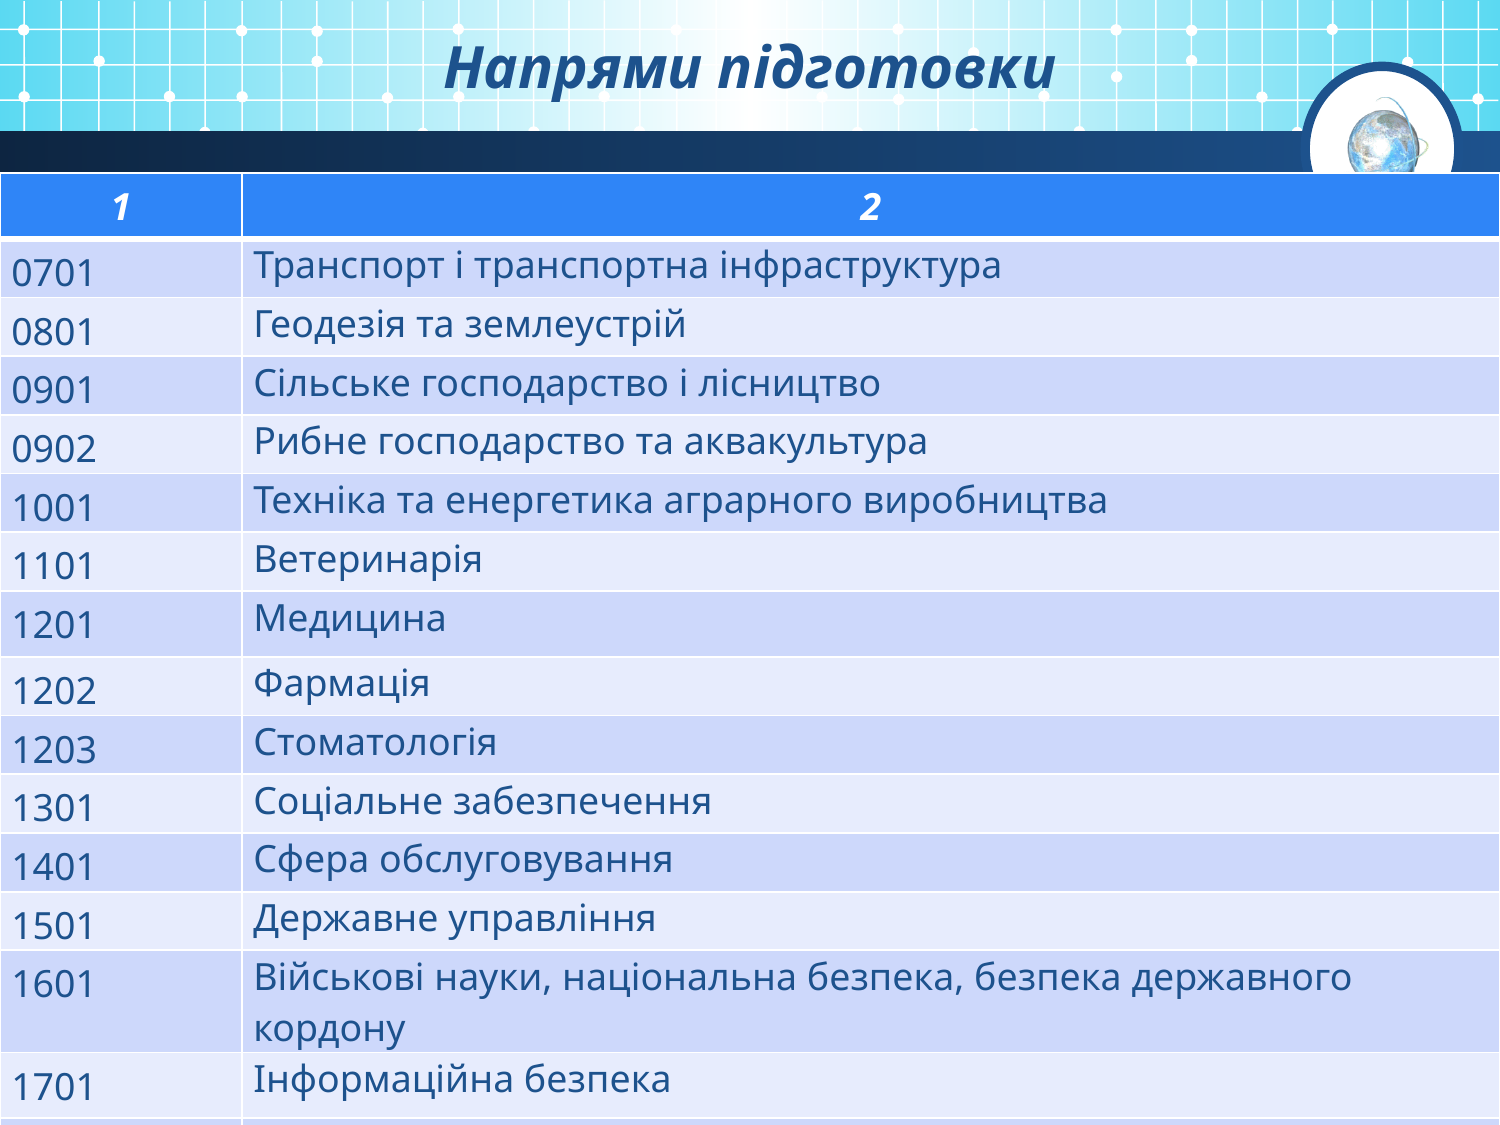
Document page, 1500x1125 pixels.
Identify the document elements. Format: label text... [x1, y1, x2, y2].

title Напрями підготовки [0, 0, 1500, 130]
table_cell 0901 [1, 357, 241, 414]
table_cell 1101 [1, 533, 241, 590]
table_cell 1202 [1, 658, 241, 715]
table_cell 1203 [1, 716, 241, 773]
table_cell 1201 [1, 592, 241, 656]
table_cell 1601 [1, 951, 241, 1052]
table_cell 1701 [1, 1053, 241, 1117]
table_cell Сфера обслуговування [243, 834, 1499, 891]
table_cell Геодезія та землеустрій [243, 298, 1499, 355]
table_cell Цивільна безпека [243, 1119, 1499, 1125]
table_header 2 [243, 174, 1499, 236]
table_cell Сільське господарство і лісництво [243, 357, 1499, 414]
table_cell 0701 [1, 242, 241, 297]
table_cell Медицина [243, 592, 1499, 656]
table_cell 1301 [1, 775, 241, 832]
table_cell 1001 [1, 474, 241, 531]
table_cell 1702 [1, 1119, 241, 1125]
table_cell Військові науки, національна безпека, безпека державного кордону [243, 951, 1499, 1052]
table_cell Інформаційна безпека [243, 1053, 1499, 1117]
table_cell Соціальне забезпечення [243, 775, 1499, 832]
table_cell Транспорт і транспортна інфраструктура [243, 242, 1499, 297]
table_cell Техніка та енергетика аграрного виробництва [243, 474, 1499, 531]
table_header 1 [1, 174, 241, 236]
table_cell 0902 [1, 416, 241, 473]
table_cell 1501 [1, 893, 241, 949]
table_cell 1401 [1, 834, 241, 891]
picture [1310, 130, 1454, 172]
table_cell Стоматологія [243, 716, 1499, 773]
table_cell Державне управління [243, 893, 1499, 949]
table_cell Фармація [243, 658, 1499, 715]
table_cell Рибне господарство та аквакультура [243, 416, 1499, 473]
table_cell 0801 [1, 298, 241, 355]
table_cell Ветеринарія [243, 533, 1499, 590]
